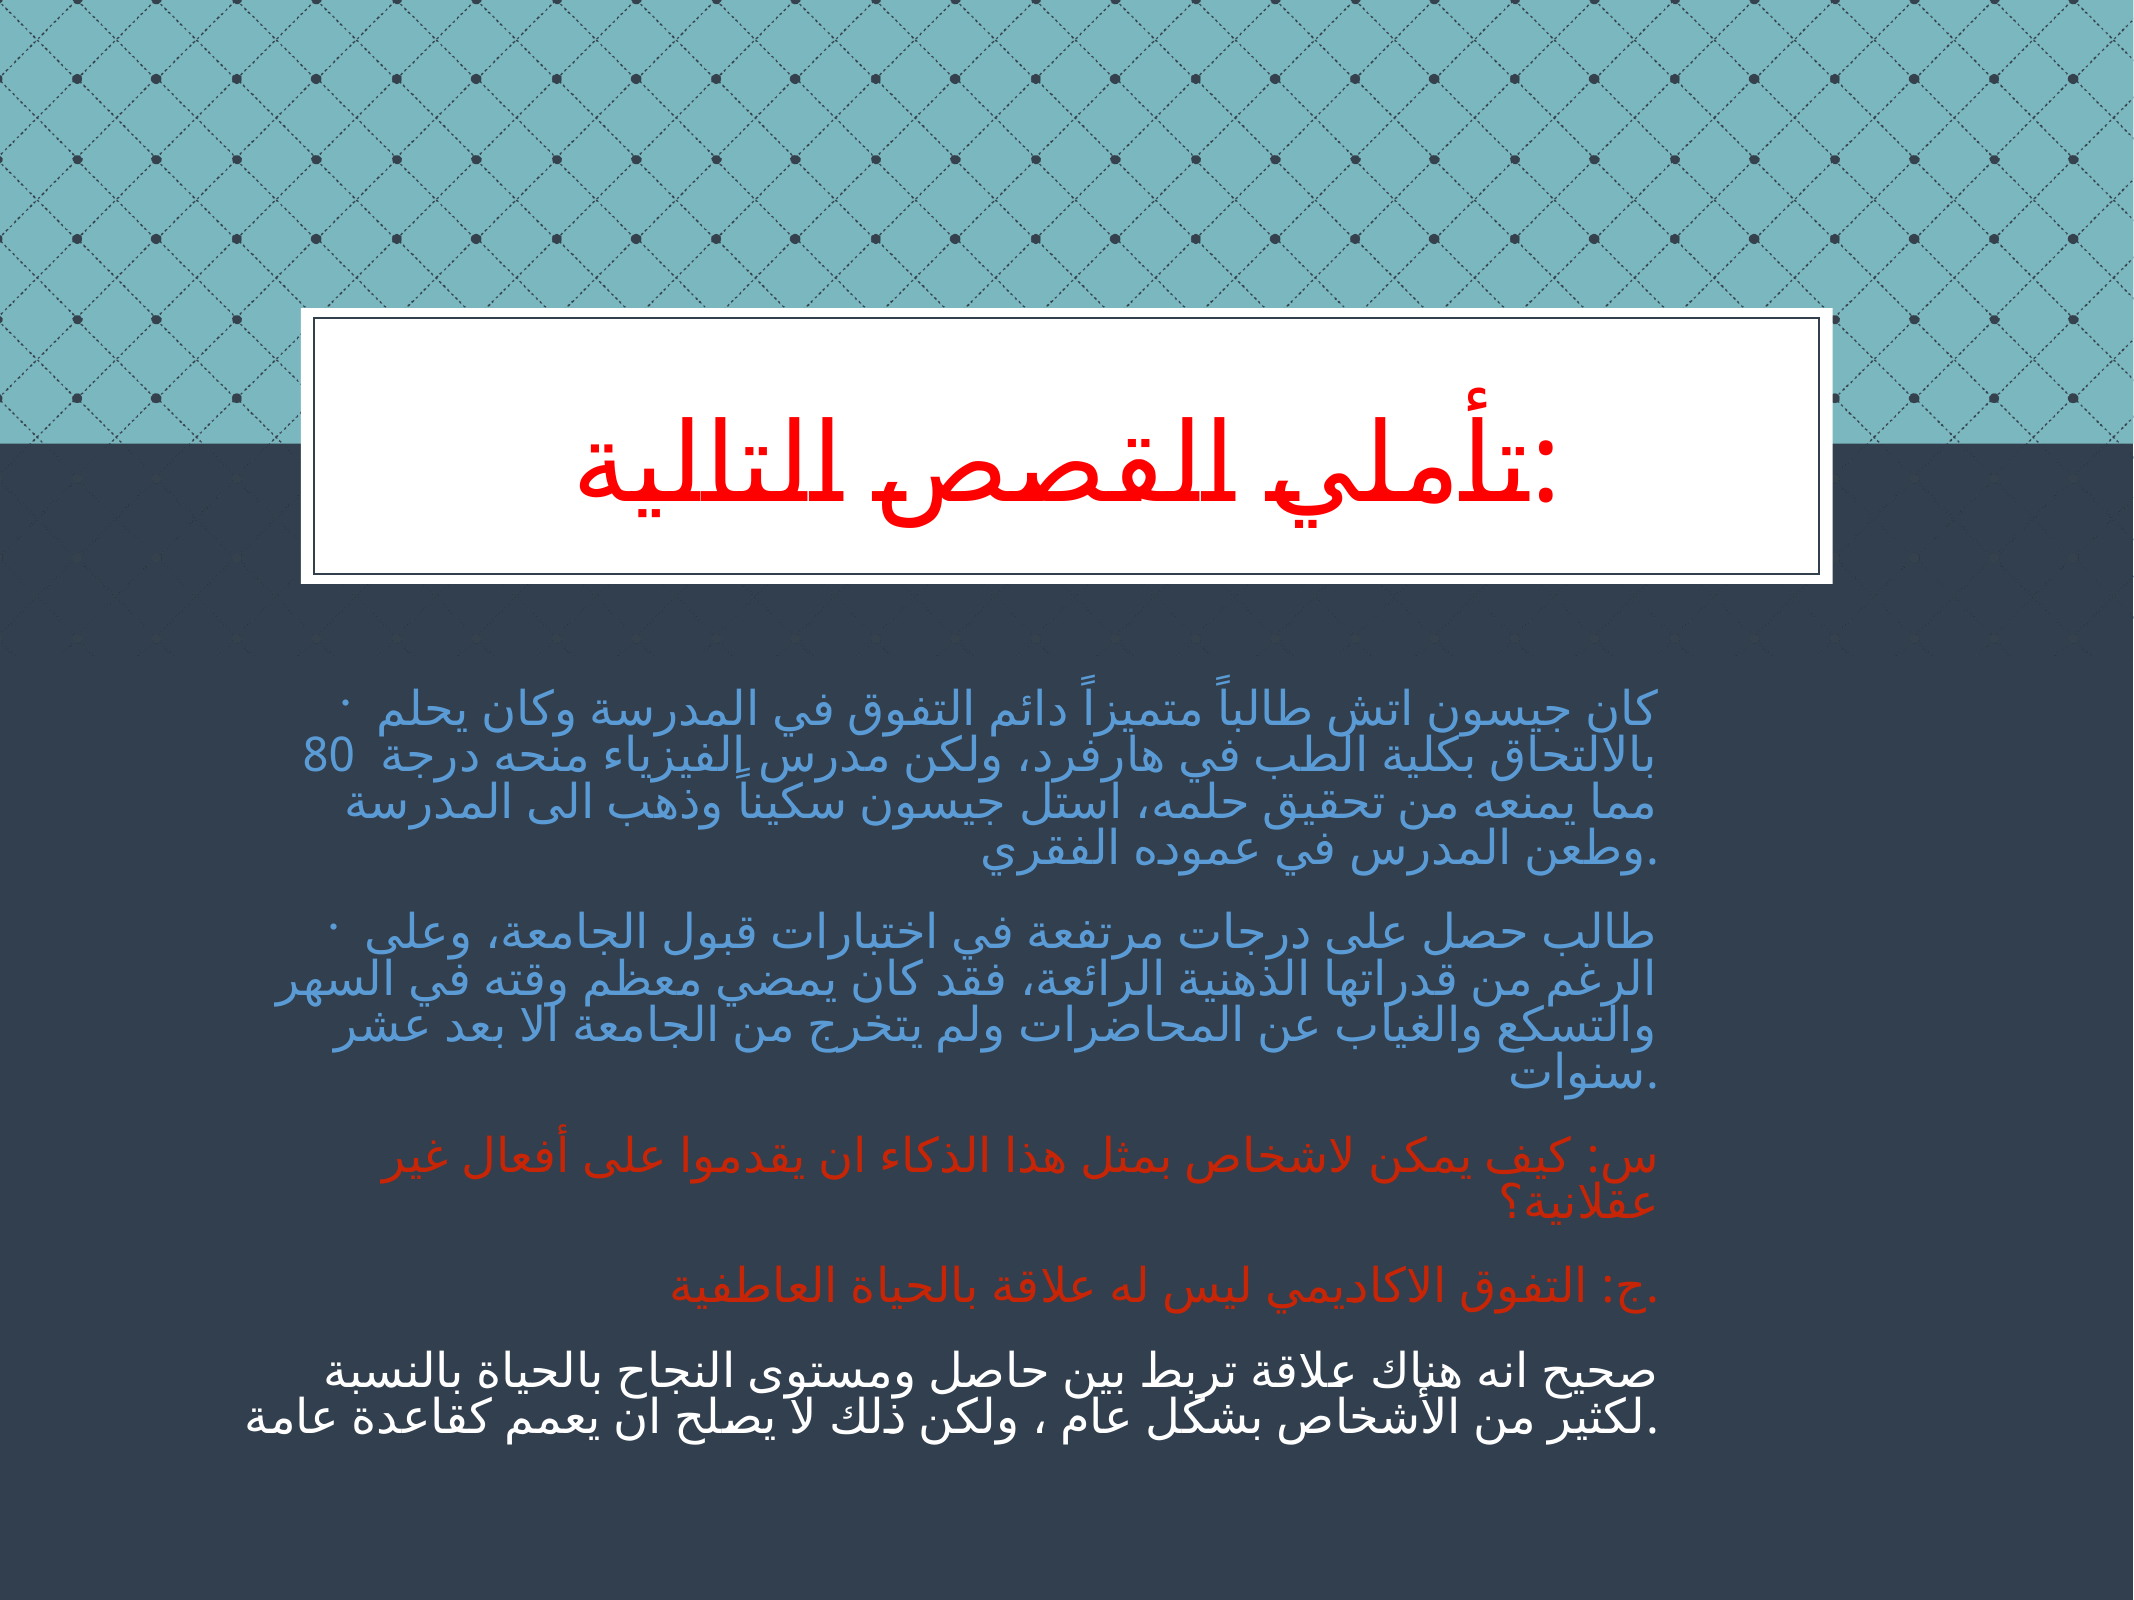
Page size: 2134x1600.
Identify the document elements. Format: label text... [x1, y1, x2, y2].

picture [0, 0, 2134, 657]
list كان جيسون اتش طالباً متميزاً دائم التفوق في المدرسة وكان يحلم بالالتحاق بكلية الطب في هارفرد، ولكن مدرس الفيزياء منحه درجة 80 مما يمنعه من تحقيق حلمه، استل جيسون سكيناً وذهب الى المدرسة وطعن المدرس في عموده الفقري. طالب حصل على درجات مرتفعة في اختبارات قبول الجامعة، وعلى الرغم من قدراتها الذهنية الرائعة، فقد كان يمضي معظم وقته في السهر والتسكع والغياب عن المحاضرات ولم يتخرج من الجامعة الا بعد عشر سنوات. س: كيف يمكن لاشخاص بمثل هذا الذكاء ان يقدموا على أفعال غير عقلانية؟ ج: التفوق الاكاديمي ليس له علاقة بالحياة العاطفية. صحيح انه هناك علاقة تربط بين حاصل ومستوى النجاح بالحياة بالنسبة لكثير من الأشخاص بشكل عام ، ولكن ذلك لا يصلح ان يعمم كقاعدة عامة. [223, 684, 1660, 1447]
title تأملي القصص التالية: [301, 391, 1833, 540]
